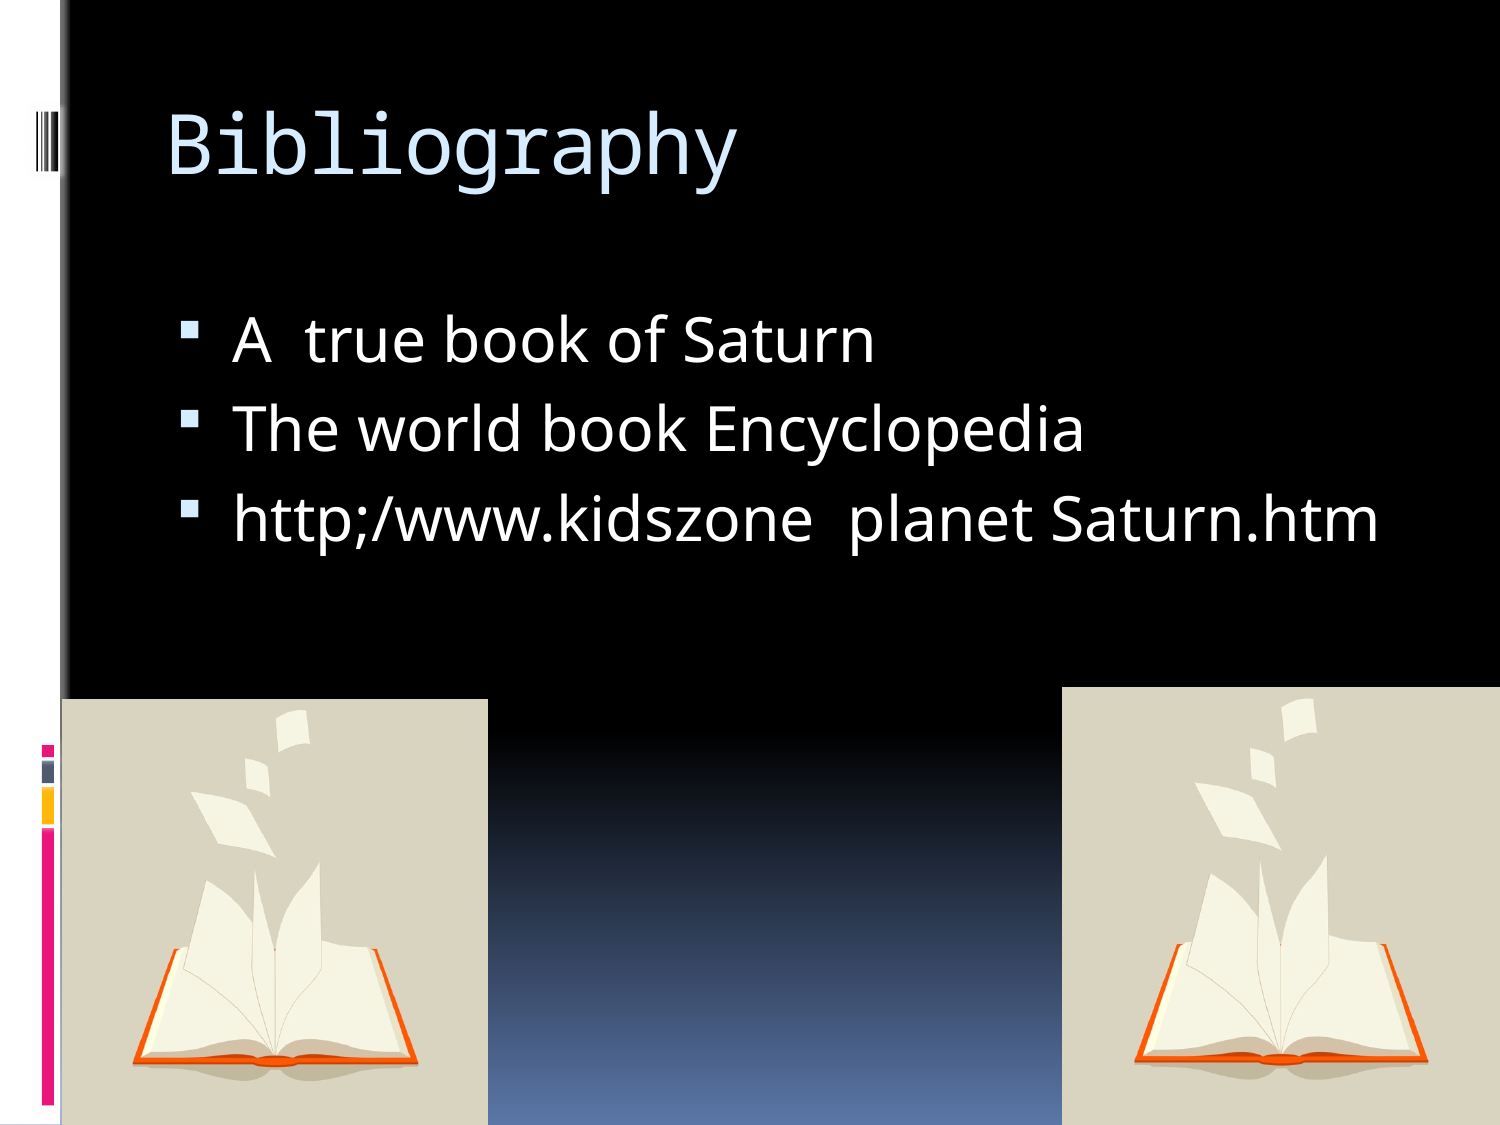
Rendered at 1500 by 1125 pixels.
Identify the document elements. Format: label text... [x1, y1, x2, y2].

title Bibliography [150, 83, 1425, 234]
picture [1061, 686, 1500, 1125]
list A true book of Saturn The world book Encyclopedia http;/www.kidszone planet Saturn.htm [150, 292, 1425, 1043]
picture [62, 699, 488, 1125]
